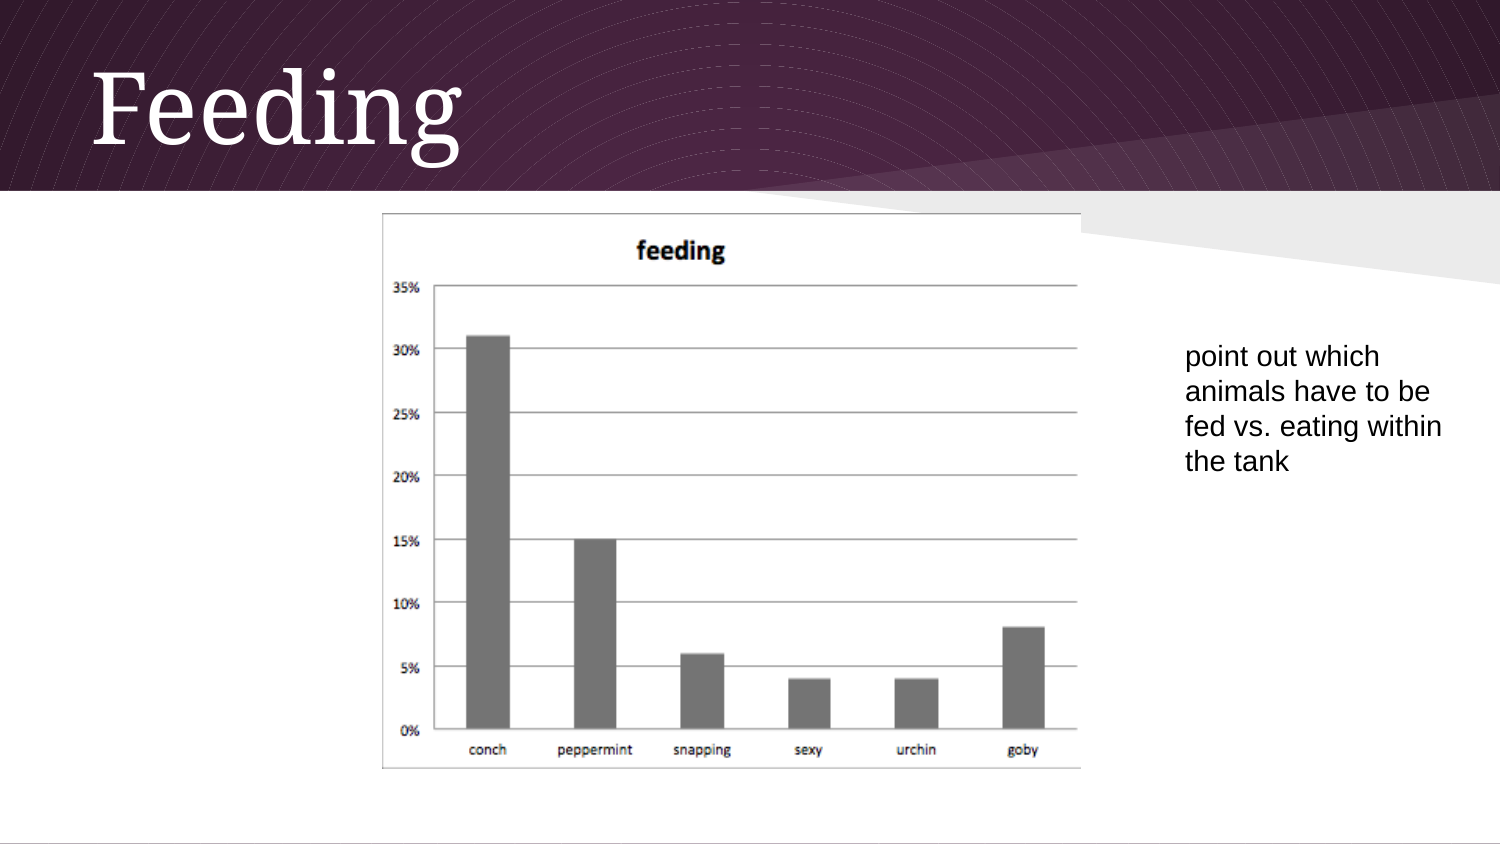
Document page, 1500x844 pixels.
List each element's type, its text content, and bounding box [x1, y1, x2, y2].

title Feeding [75, 33, 1425, 175]
text_box point out which animals have to be fed vs. eating within the tank [1169, 322, 1481, 627]
picture [381, 213, 1081, 769]
